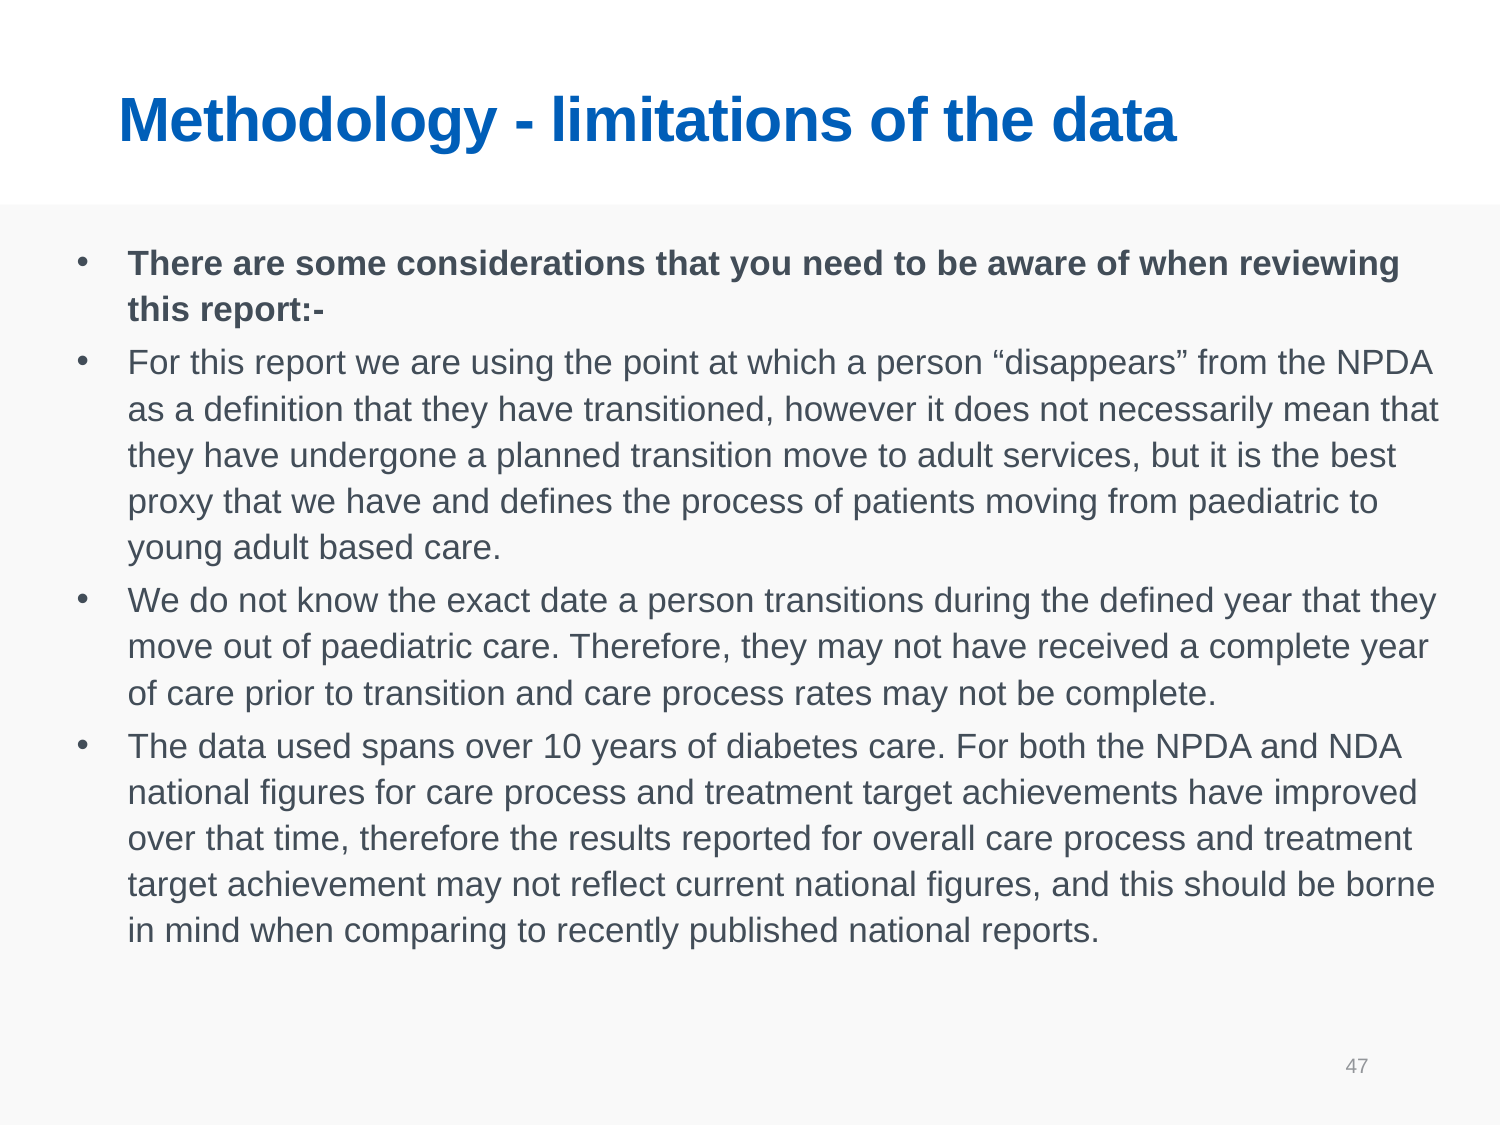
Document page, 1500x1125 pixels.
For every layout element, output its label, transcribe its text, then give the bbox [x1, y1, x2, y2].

slide_number 47 [1033, 1035, 1384, 1095]
title Methodology - limitations of the data [118, 78, 1371, 195]
list There are some considerations that you need to be aware of when reviewing this report:- For this report we are using the point at which a person “disappears” from the NPDA as a definition that they have transitioned, however it does not necessarily mean that they have undergone a planned transition move to adult services, but it is the best proxy that we have and defines the process of patients moving from paediatric to young adult based care. We do not know the exact date a person transitions during the defined year that they move out of paediatric care. Therefore, they may not have received a complete year of care prior to transition and care process rates may not be complete. The data used spans over 10 years of diabetes care. For both the NPDA and NDA national figures for care process and treatment target achievements have improved over that time, therefore the results reported for overall care process and treatment target achievement may not reflect current national figures, and this should be borne in mind when comparing to recently published national reports. [76, 236, 1447, 1024]
